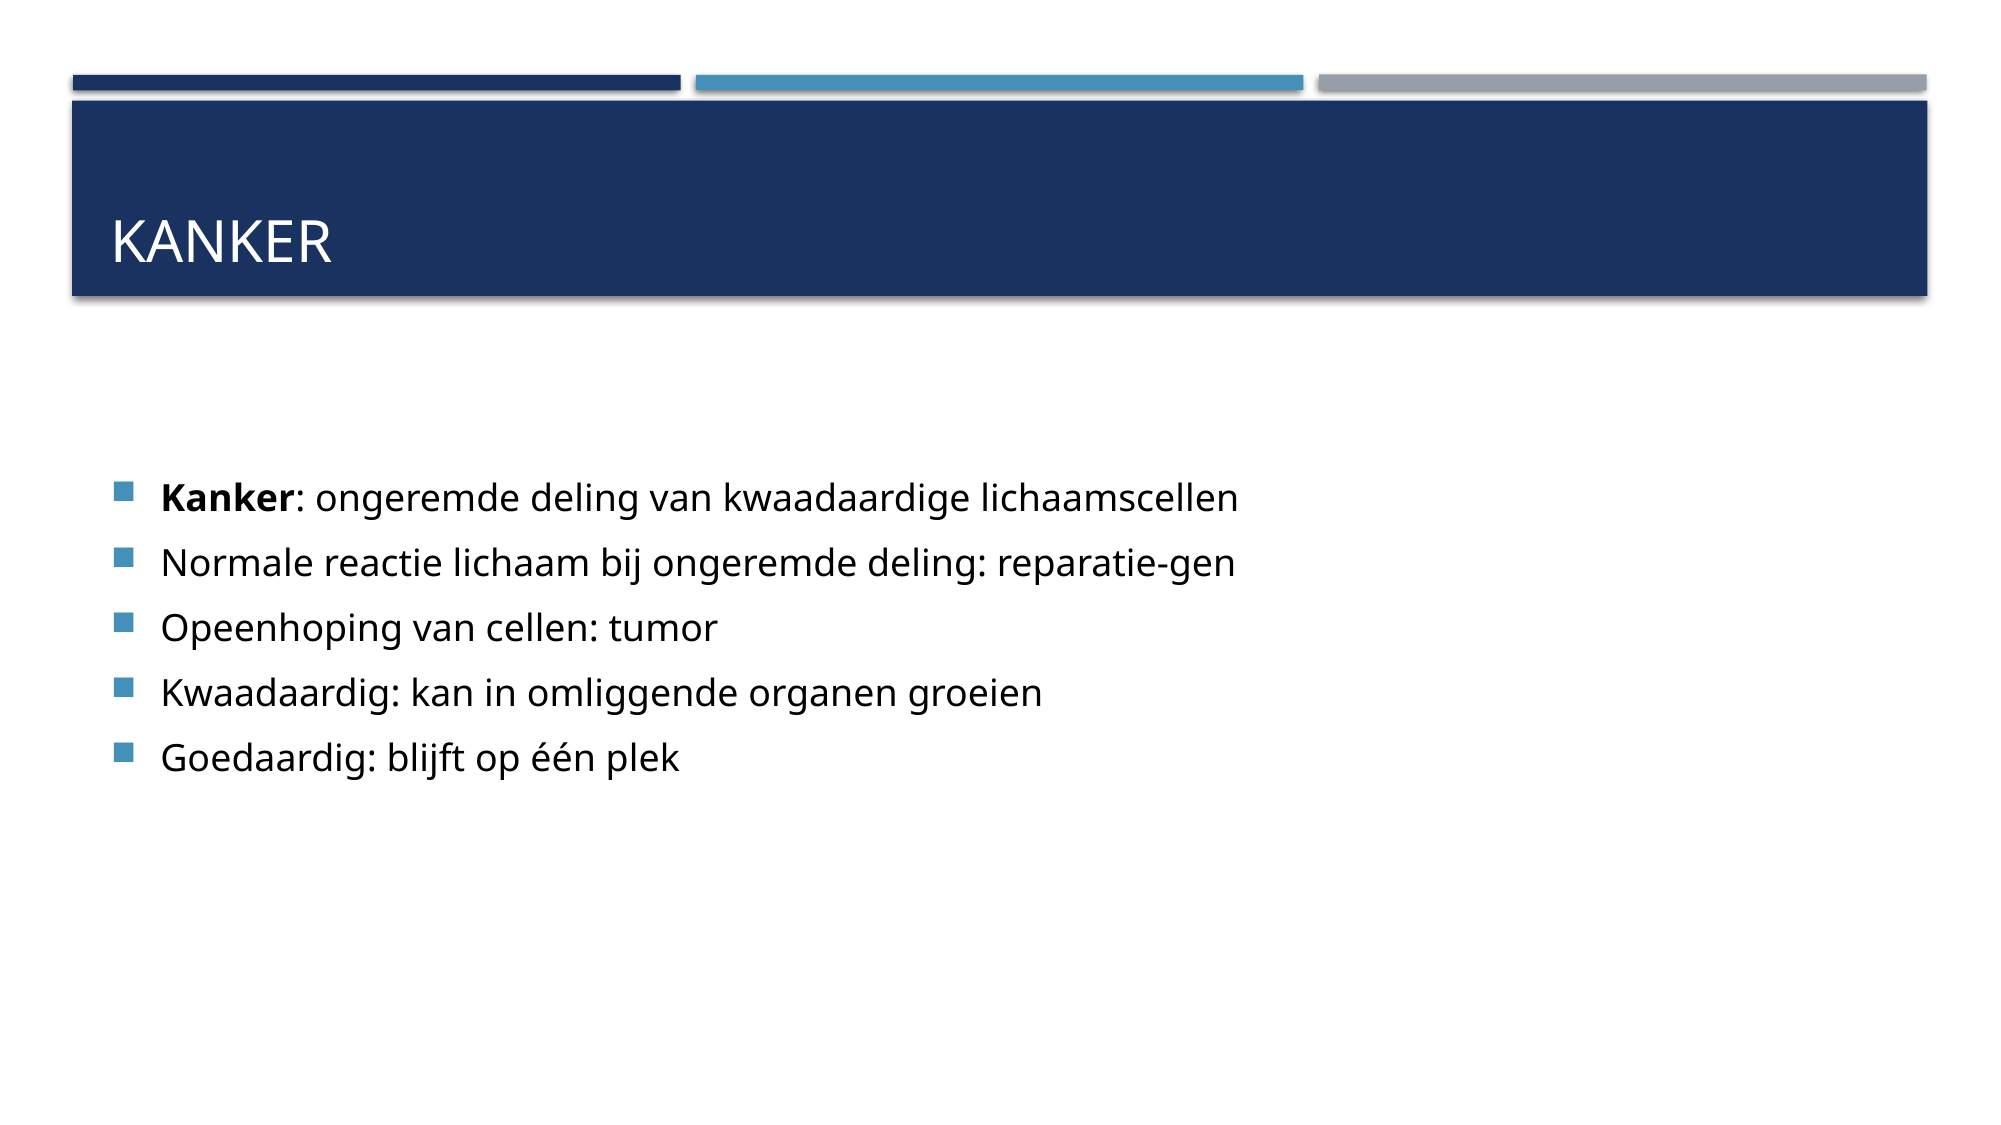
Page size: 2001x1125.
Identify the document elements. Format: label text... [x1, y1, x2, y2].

title kanker [95, 115, 1905, 282]
list Kanker: ongeremde deling van kwaadaardige lichaamscellen Normale reactie lichaam bij ongeremde deling: reparatie-gen Opeenhoping van cellen: tumor Kwaadaardig: kan in omliggende organen groeien Goedaardig: blijft op één plek [95, 357, 1905, 962]
